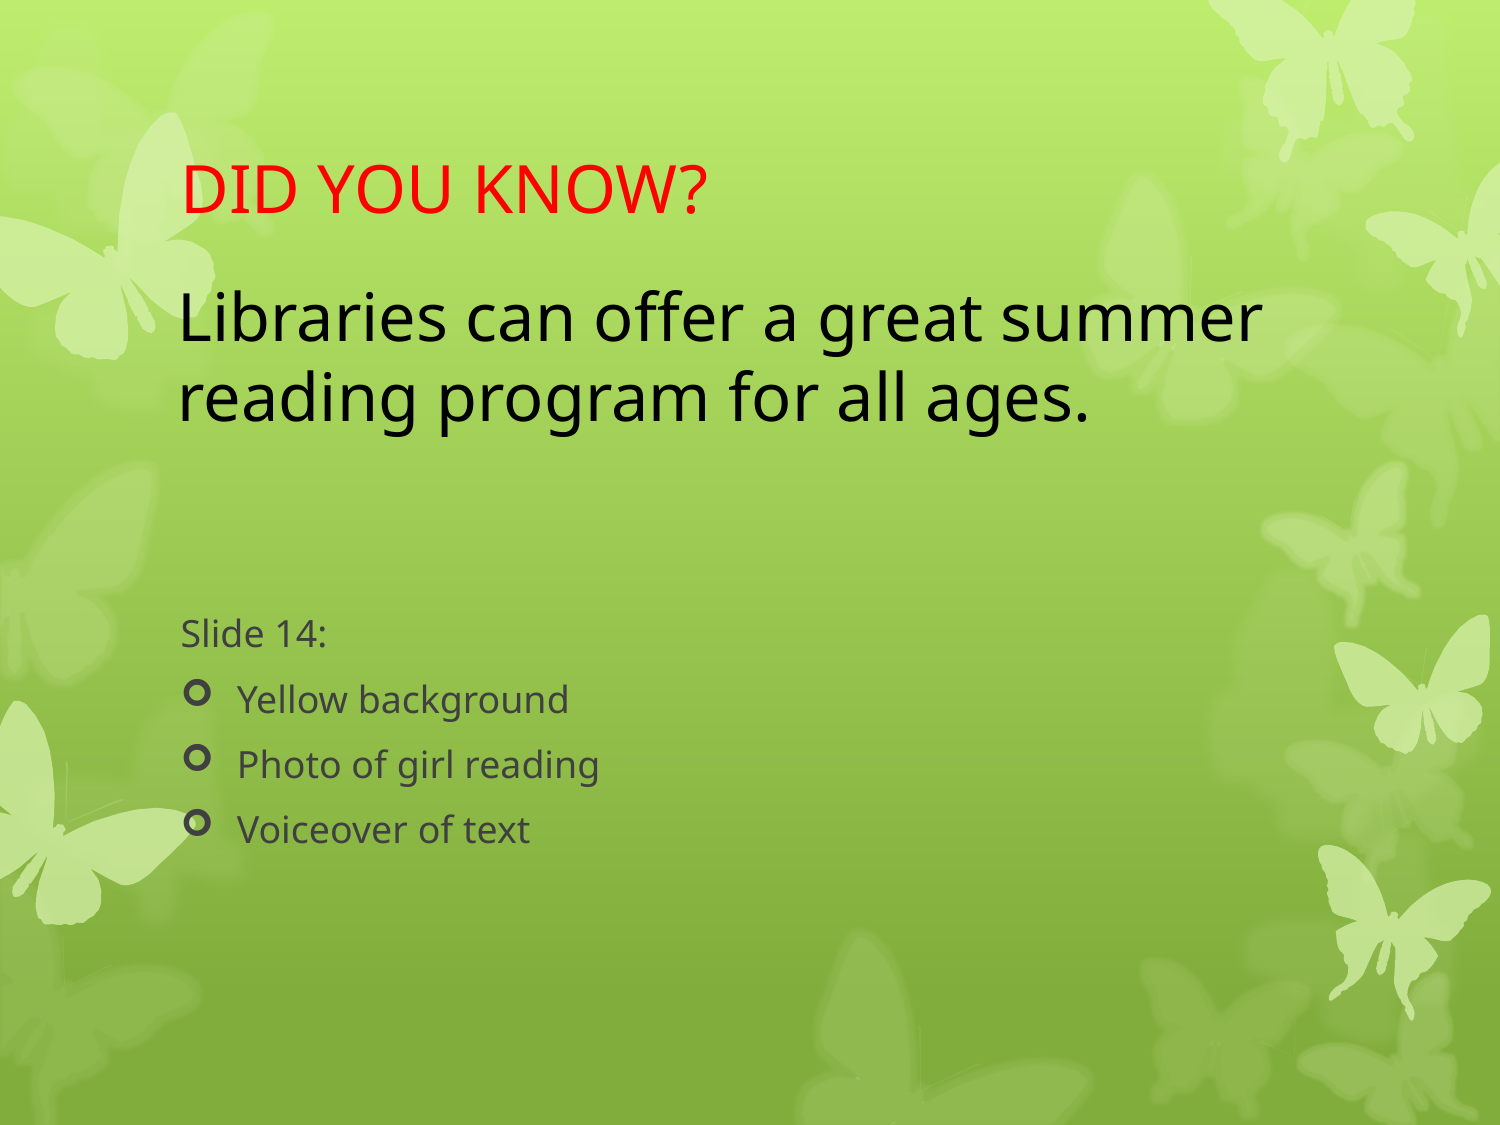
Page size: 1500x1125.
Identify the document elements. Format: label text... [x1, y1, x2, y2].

text_box Libraries can offer a great summer reading program for all ages. [162, 209, 1332, 500]
title DID YOU KNOW? [165, 110, 1335, 263]
list Slide 14: Yellow background Photo of girl reading Voiceover of text [165, 500, 1335, 962]
